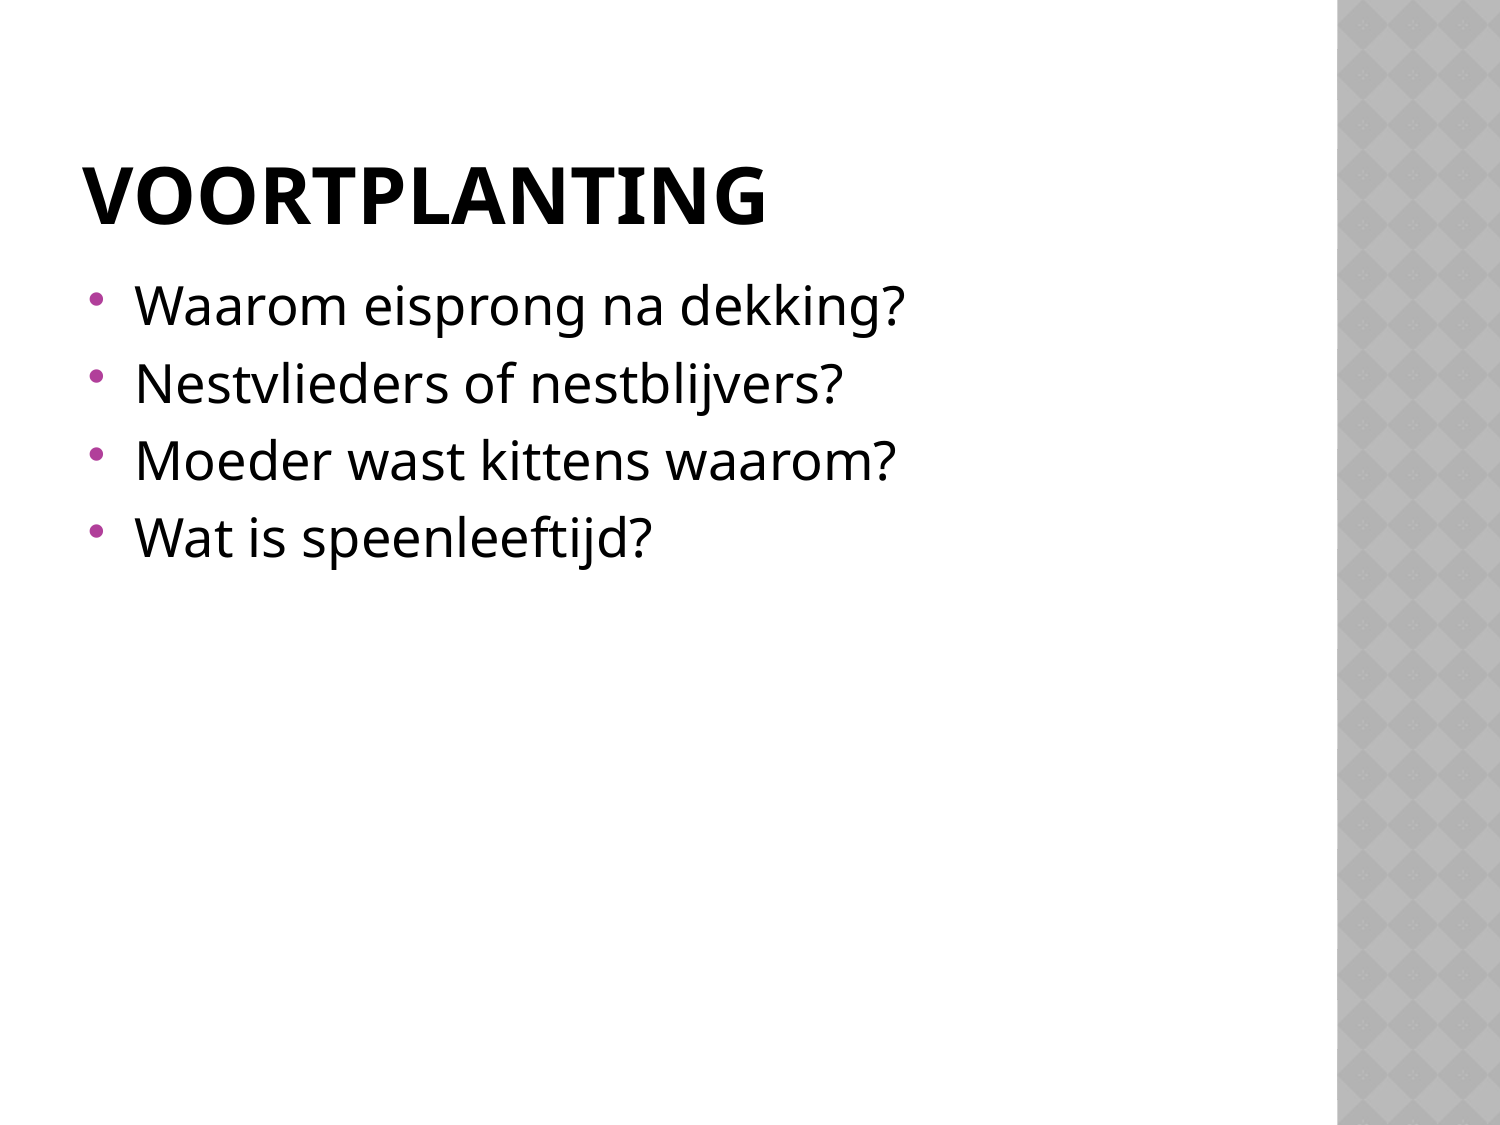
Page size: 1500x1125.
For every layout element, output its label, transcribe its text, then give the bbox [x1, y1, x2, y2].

list Waarom eisprong na dekking? Nestvlieders of nestblijvers? Moeder wast kittens waarom? Wat is speenleeftijd? [75, 264, 1263, 1059]
title Voortplanting [75, 52, 1263, 240]
